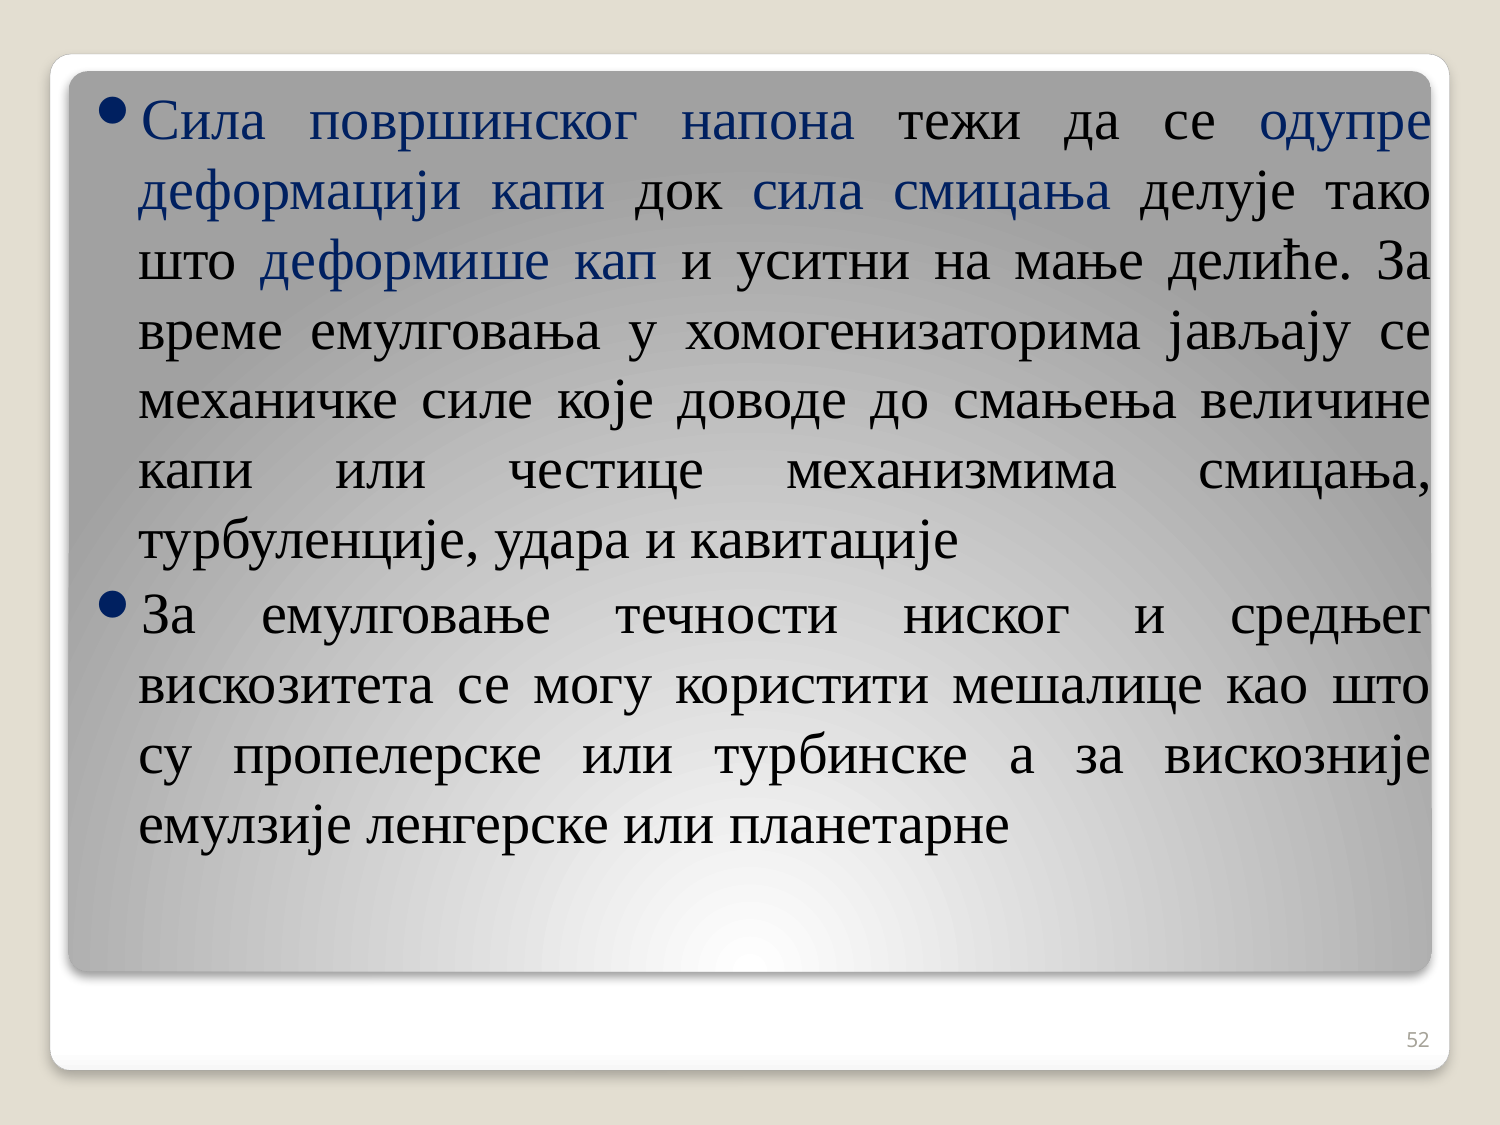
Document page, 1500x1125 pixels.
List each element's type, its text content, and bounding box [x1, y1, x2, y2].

slide_number 52 [1369, 1002, 1445, 1063]
list Сила површинског напона тежи да се одупре деформацији капи док сила смицања делује тако што деформише кап и уситни на мање делиће. За време емулговања у хомогенизаторима јављају се механичке силе које доводе до смањења величине капи или честице механизмима смицања, турбуленције, удара и кавитације За емулговање течности ниског и средњег вискозитета се могу користити мешалице као што су пропелерске или турбинске а за вискозније емулзије ленгерске или планетарне [64, 66, 1447, 1094]
